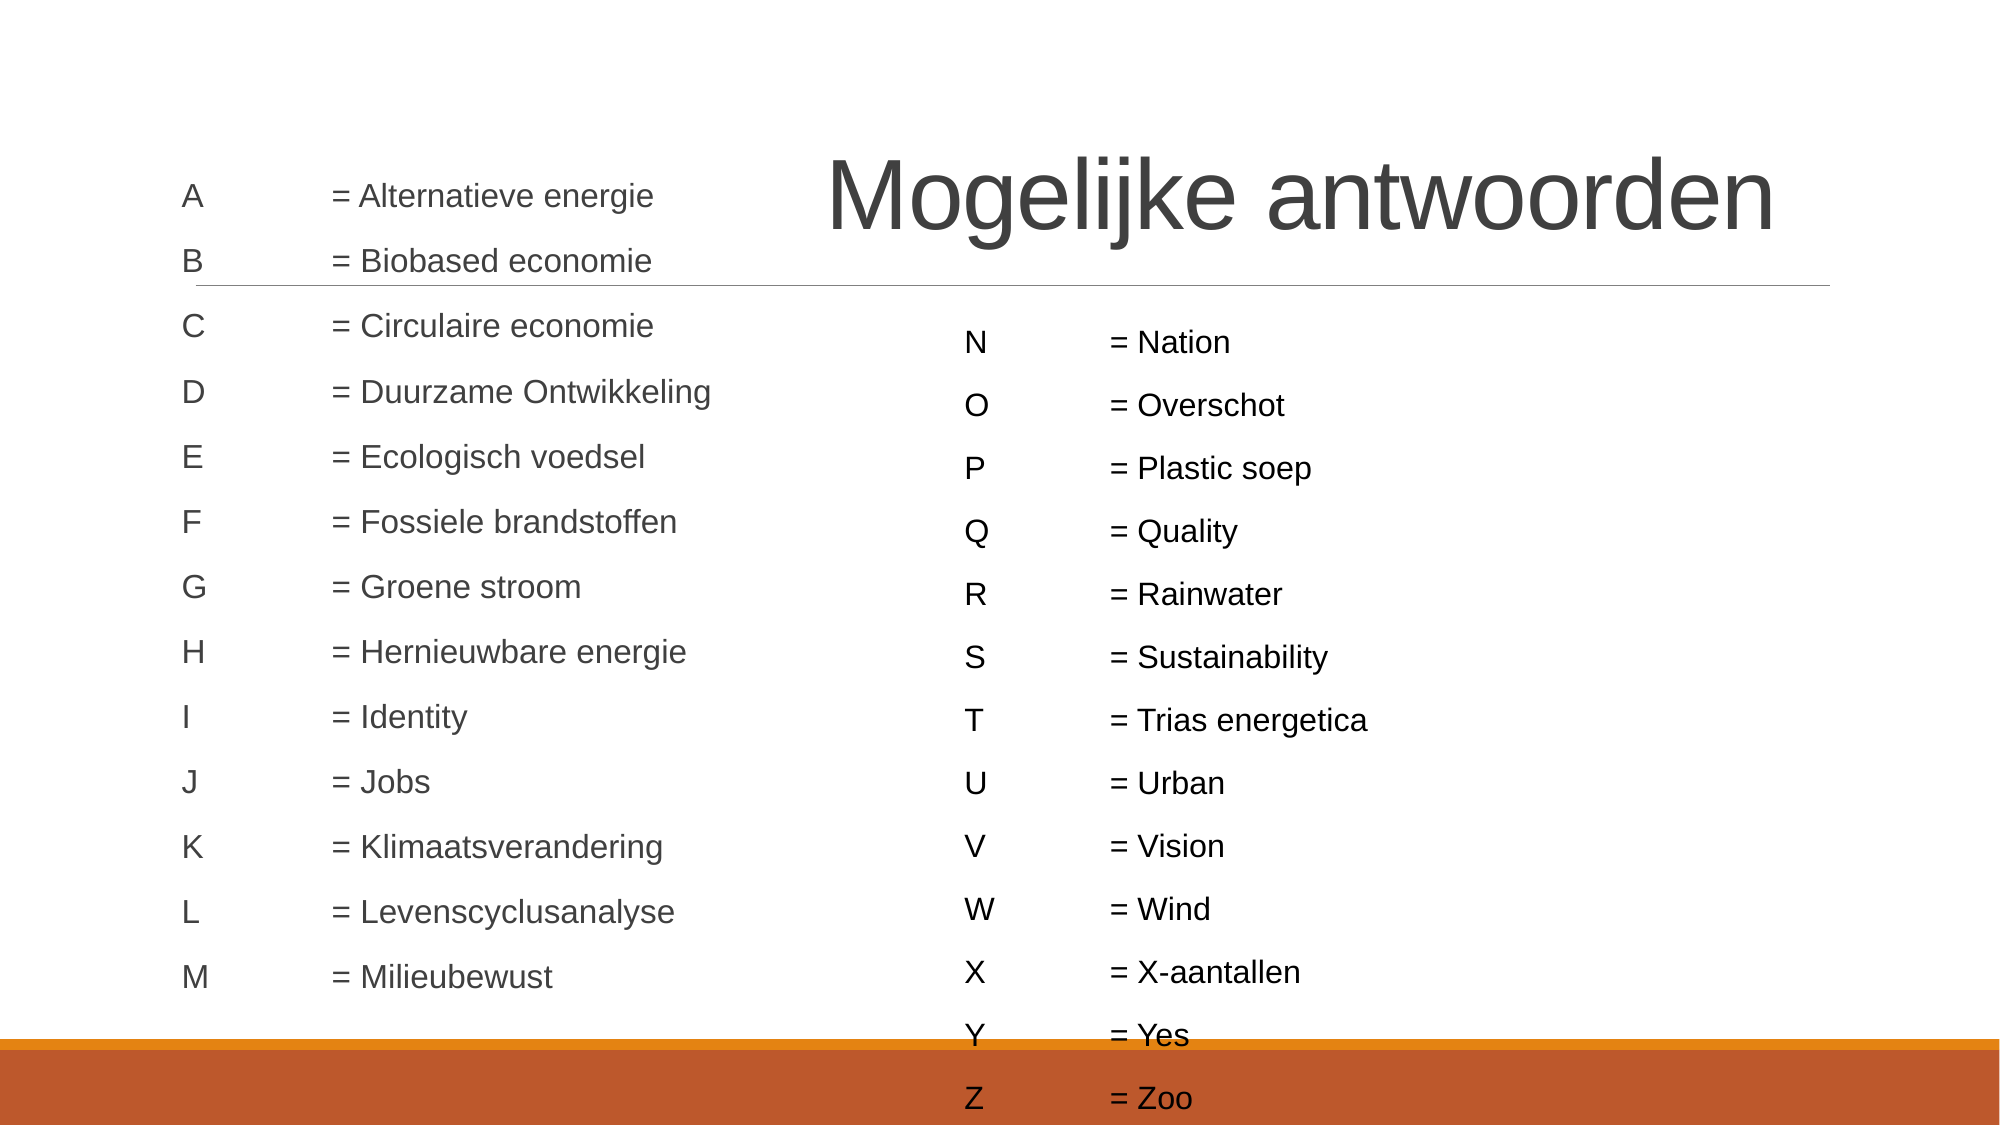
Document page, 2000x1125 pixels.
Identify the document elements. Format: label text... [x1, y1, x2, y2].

title Mogelijke antwoorden [810, 19, 1863, 258]
list A = Alternatieve energie B = Biobased economie C = Circulaire economie D = Duurzame Ontwikkeling E = Ecologisch voedsel F = Fossiele brandstoffen G = Groene stroom H = Hernieuwbare energie I = Identity J = Jobs K = Klimaatsverandering L = Levenscyclusanalyse M = Milieubewust [181, 171, 917, 813]
list N = Nation O = Overschot P = Plastic soep Q = Quality R = Rainwater S = Sustainability T = Trias energetica U = Urban V = Vision W = Wind X = X-aantallen Y = Yes Z = Zoo [964, 317, 1801, 1125]
